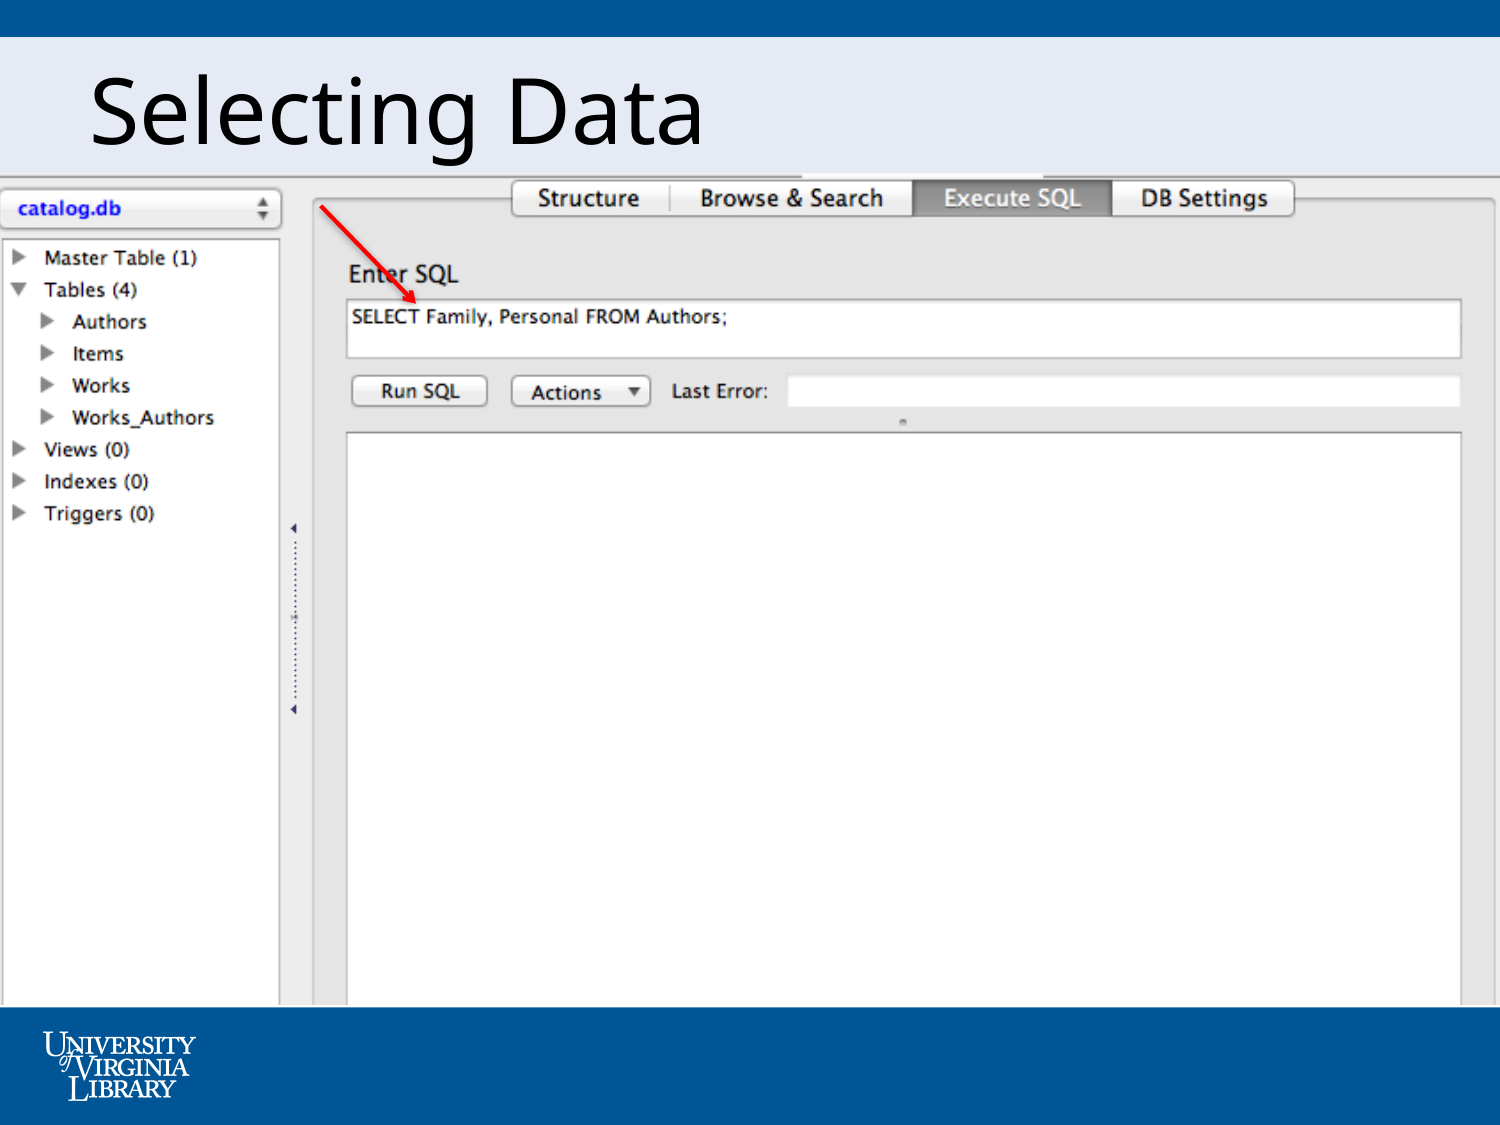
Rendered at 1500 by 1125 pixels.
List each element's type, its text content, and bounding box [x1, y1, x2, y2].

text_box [320, 205, 417, 304]
picture [0, 1006, 1500, 1125]
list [0, 174, 1500, 1006]
picture [0, 0, 1500, 174]
title Selecting Data [75, 45, 1425, 173]
